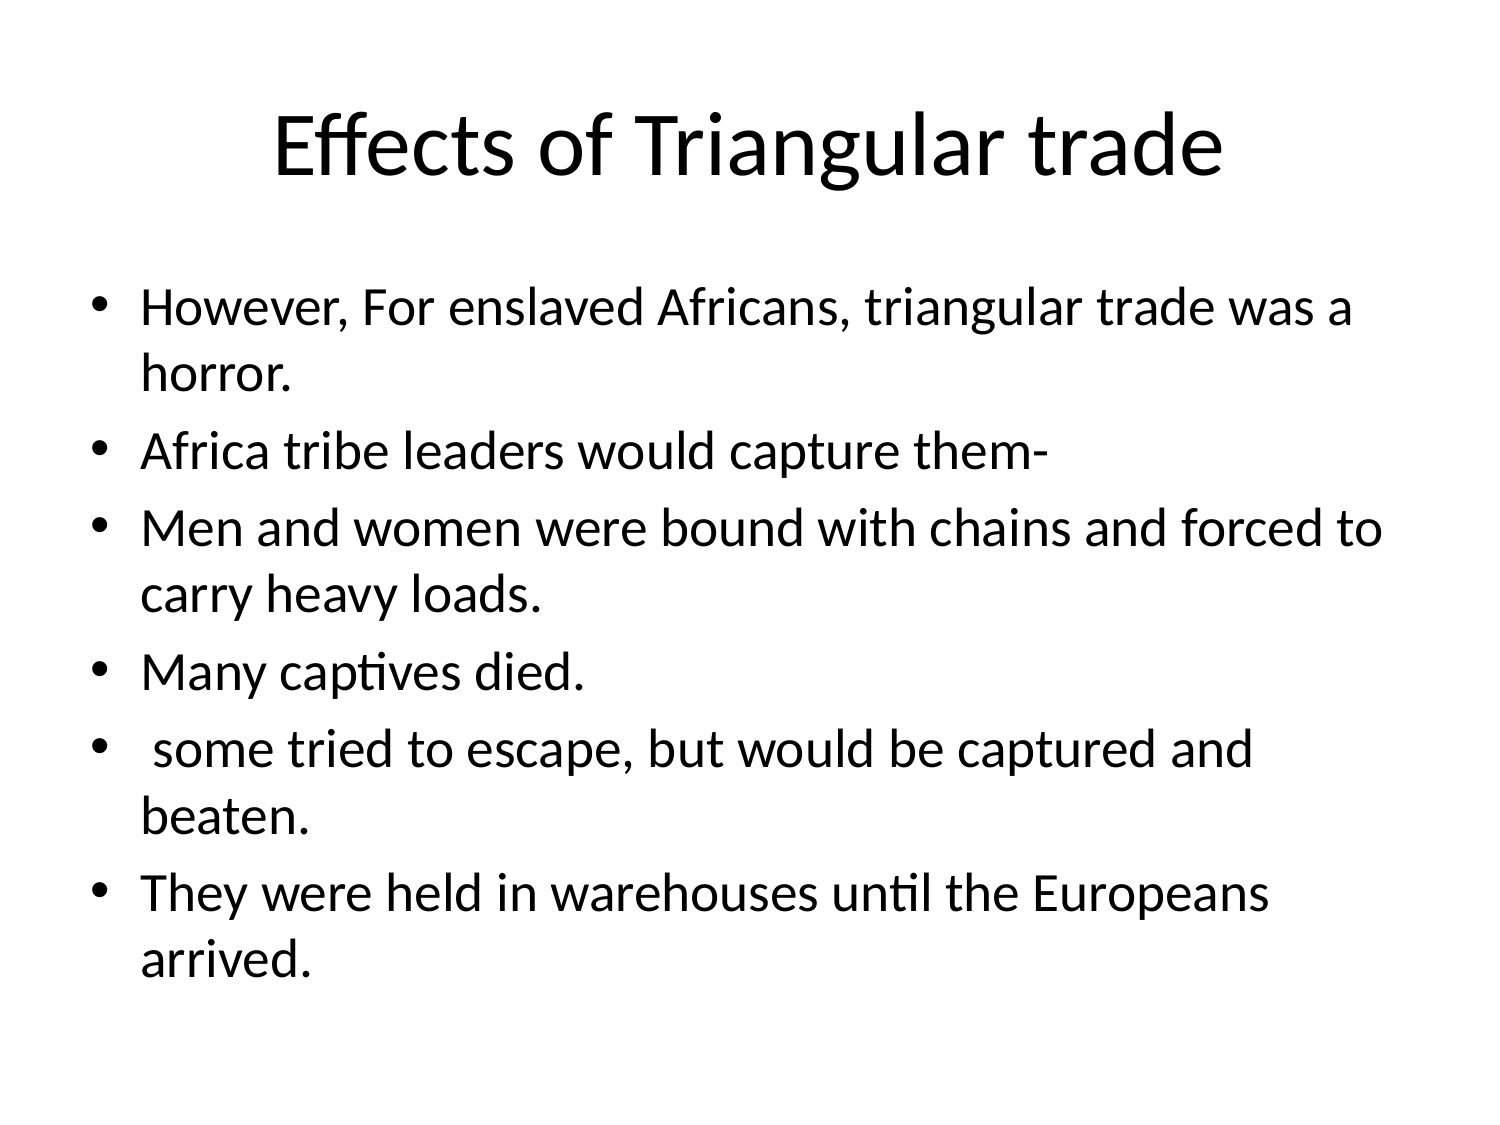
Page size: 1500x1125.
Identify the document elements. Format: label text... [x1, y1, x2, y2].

title Effects of Triangular trade [75, 45, 1425, 233]
list However, For enslaved Africans, triangular trade was a horror. Africa tribe leaders would capture them- Men and women were bound with chains and forced to carry heavy loads. Many captives died. some tried to escape, but would be captured and beaten. They were held in warehouses until the Europeans arrived. [75, 262, 1425, 1005]
